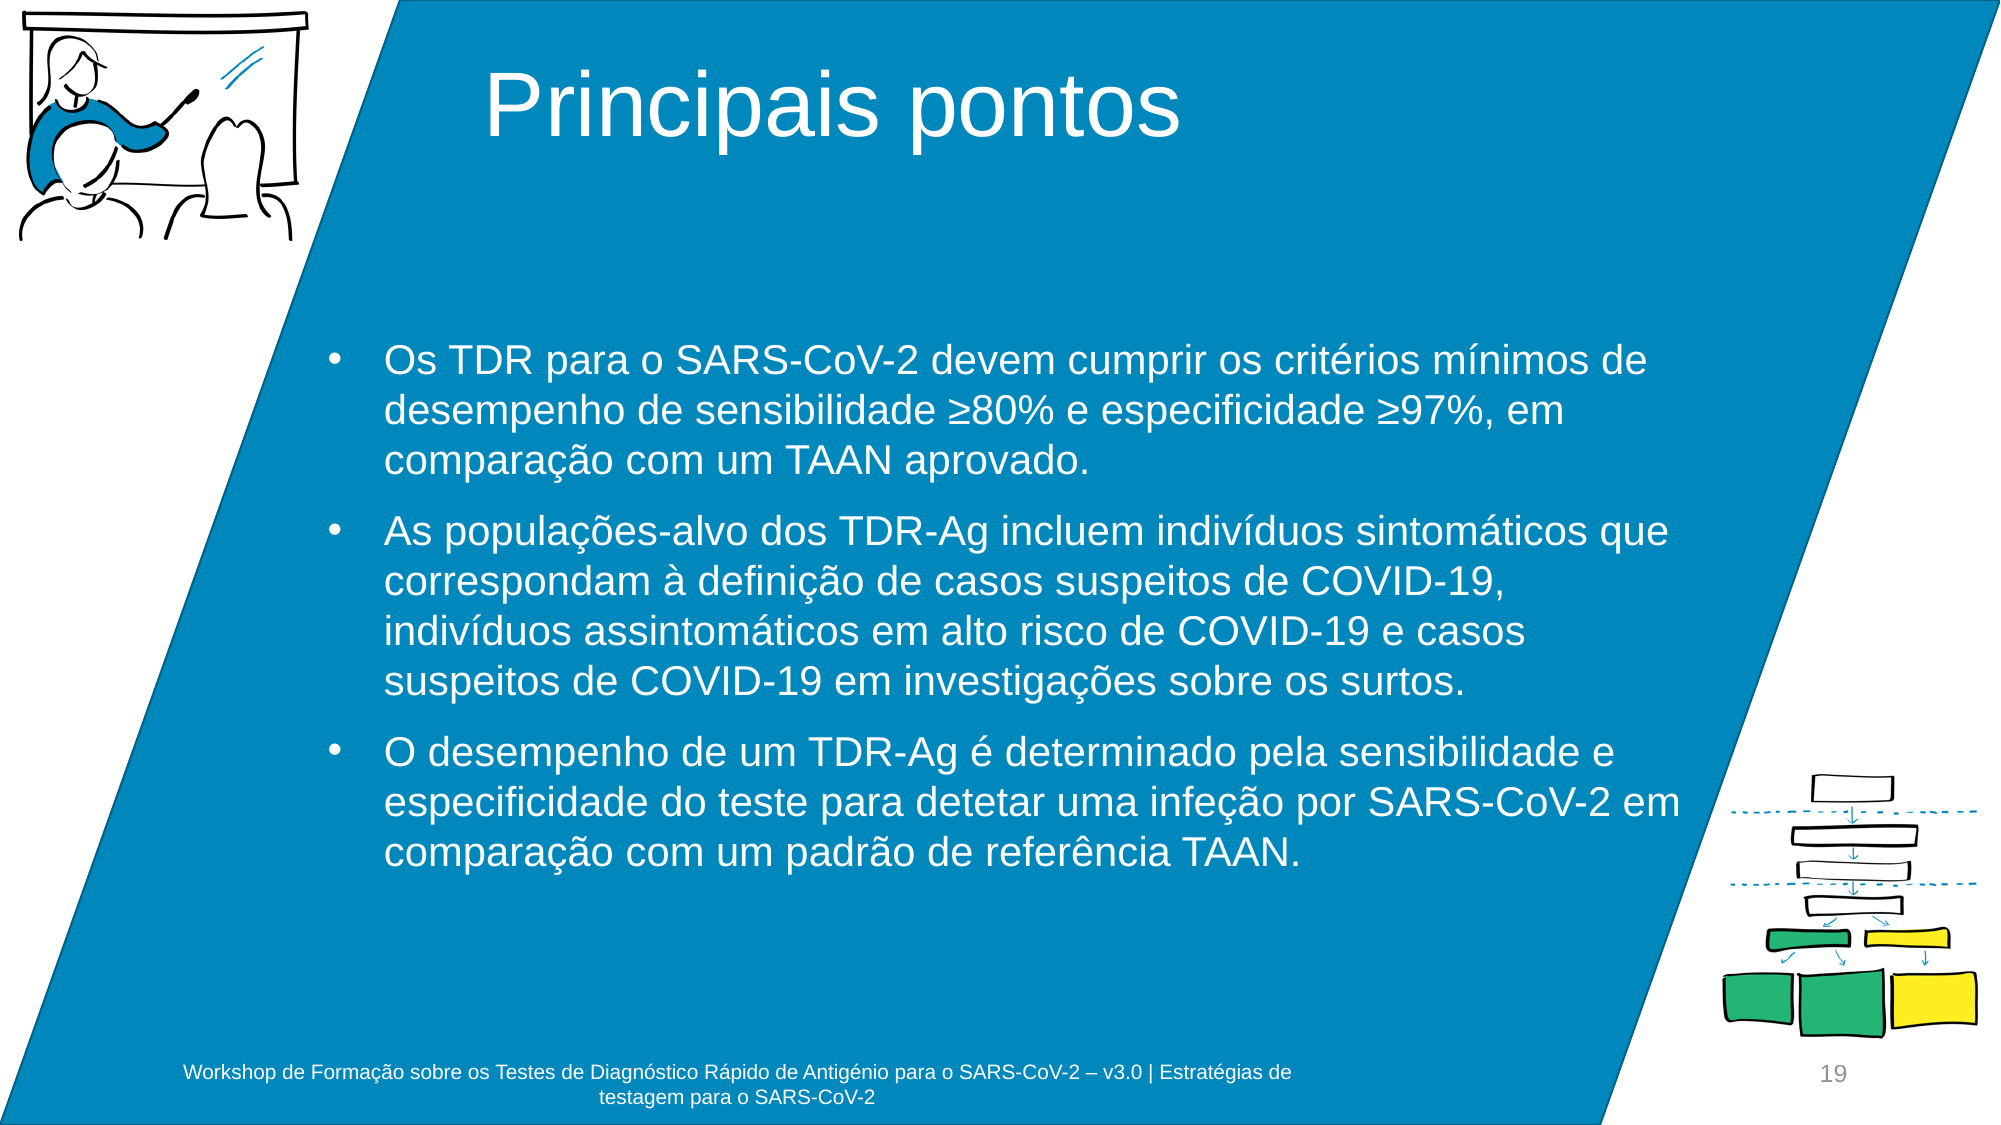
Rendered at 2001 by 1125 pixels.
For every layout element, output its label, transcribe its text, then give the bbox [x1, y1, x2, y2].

picture [0, 0, 325, 255]
text_box [0, 0, 2000, 1125]
picture [1706, 750, 2000, 1065]
text_box Os TDR para o SARS-CoV-2 devem cumprir os critérios mínimos de desempenho de sensibilidade ≥80% e especificidade ≥97%, em comparação com um TAAN aprovado. As populações-alvo dos TDR-Ag incluem indivíduos sintomáticos que correspondam à definição de casos suspeitos de COVID-19, indivíduos assintomáticos em alto risco de COVID-19 e casos suspeitos de COVID-19 em investigações sobre os surtos. O desempenho de um TDR-Ag é determinado pela sensibilidade e especificidade do teste para detetar uma infeção por SARS-CoV-2 em comparação com um padrão de referência TAAN.​ [312, 325, 1707, 983]
footer Workshop de Formação sobre os Testes de Diagnóstico Rápido de Antigénio para o SARS-CoV-2 – v3.0 | Estratégias de testagem para o SARS-CoV-2 [137, 1042, 1338, 1125]
text_box Principais pontos [468, 49, 1236, 205]
slide_number 19 [1609, 1042, 1863, 1103]
